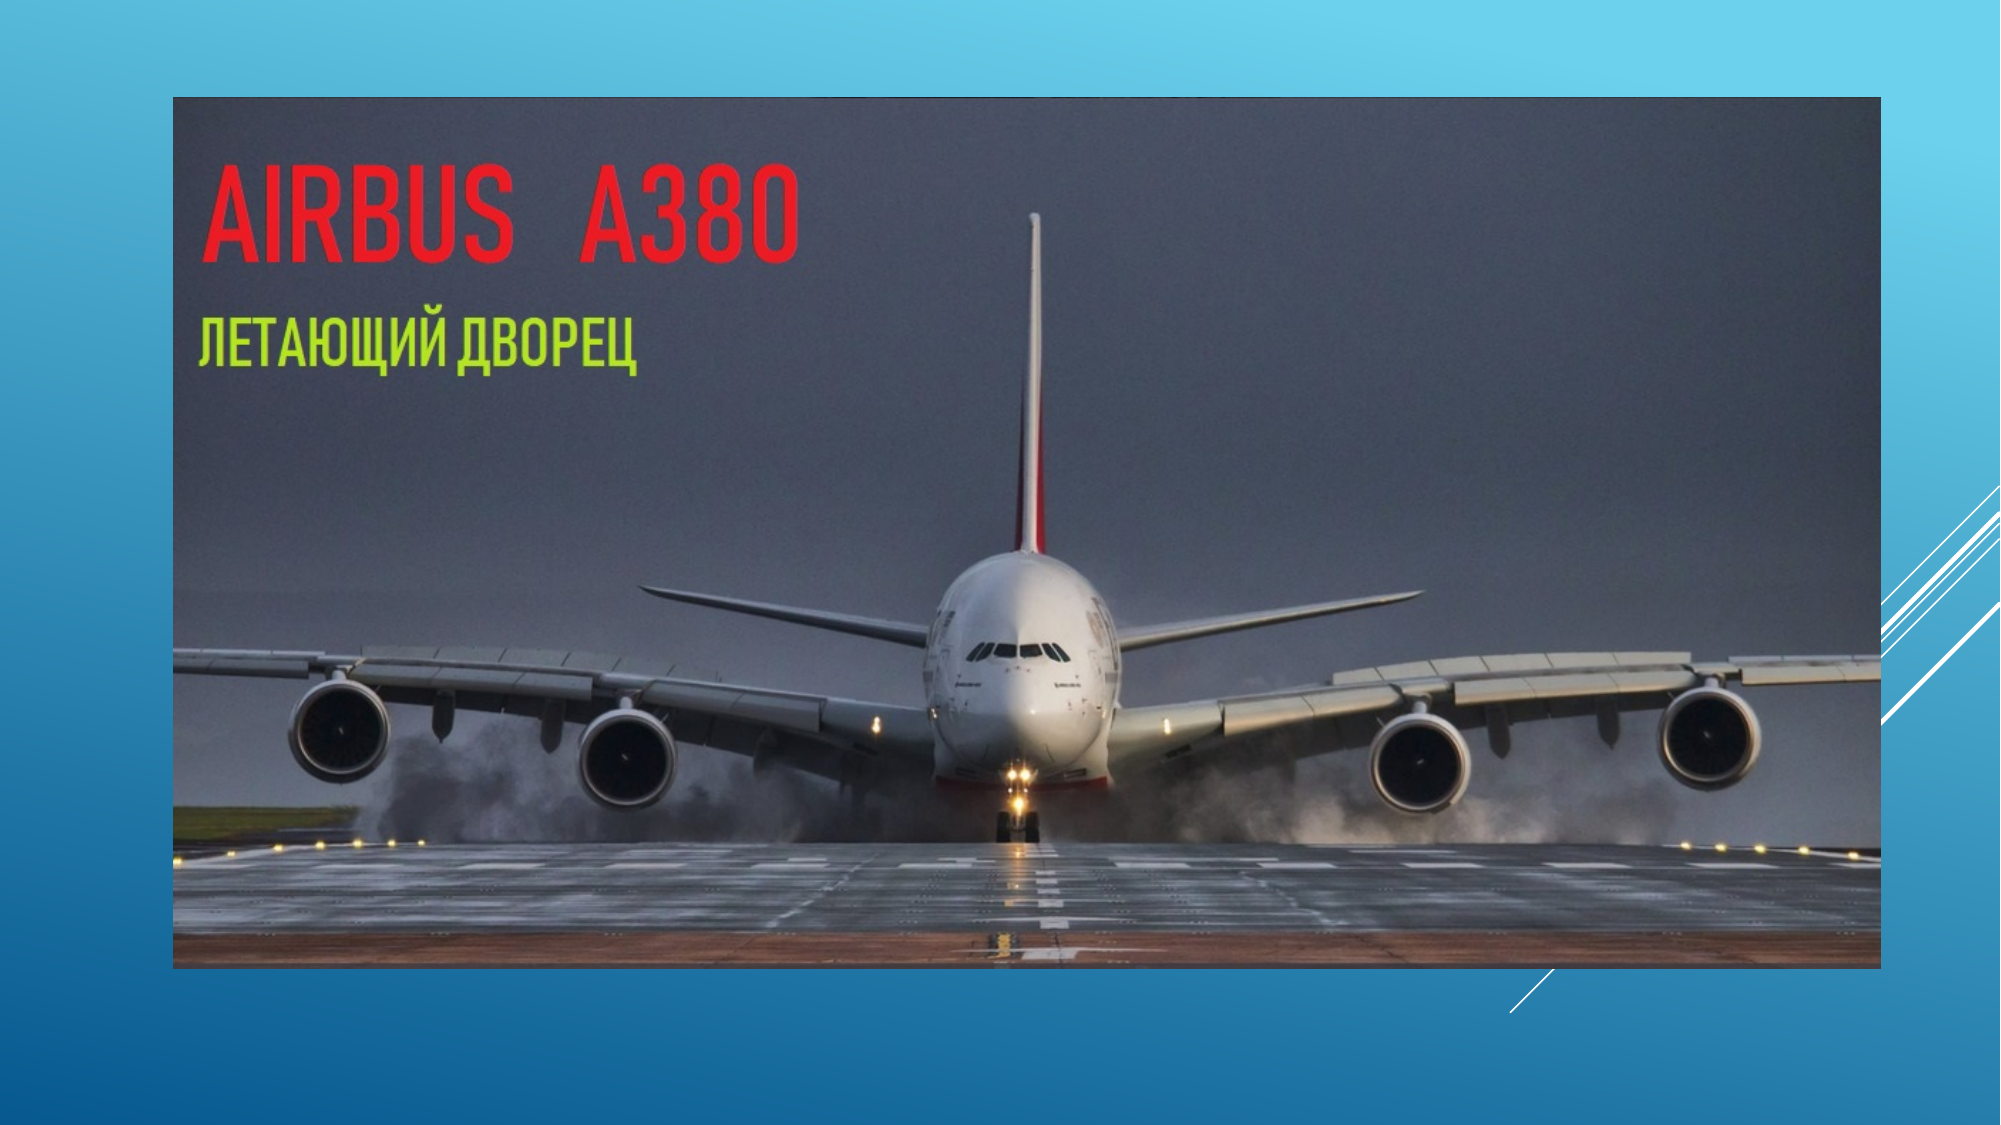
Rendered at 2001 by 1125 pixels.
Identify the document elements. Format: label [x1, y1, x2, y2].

list [173, 97, 1882, 969]
